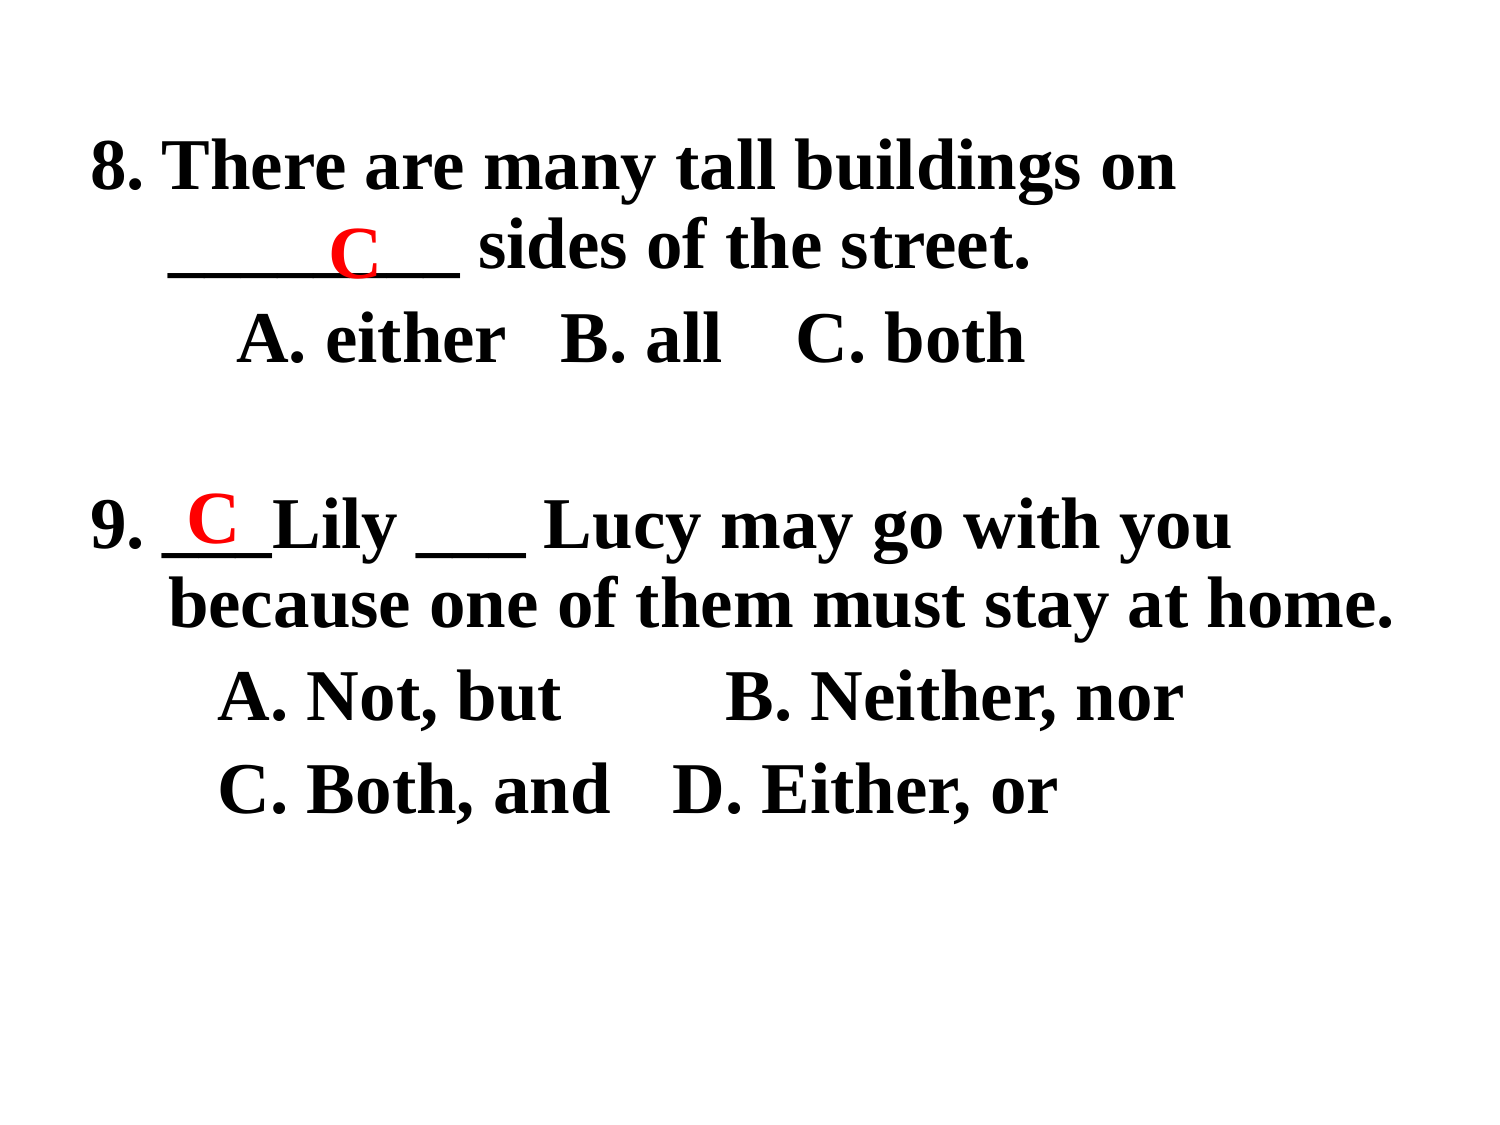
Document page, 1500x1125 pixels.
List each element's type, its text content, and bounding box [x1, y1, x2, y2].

list 8. There are many tall buildings on ________ sides of the street. A. either B. all C. both 9. ___Lily ___ Lucy may go with you because one of them must stay at home. A. Not, but B. Neither, nor C. Both, and D. Either, or [75, 119, 1425, 1065]
text_box C [308, 193, 404, 303]
text_box C [167, 459, 262, 569]
